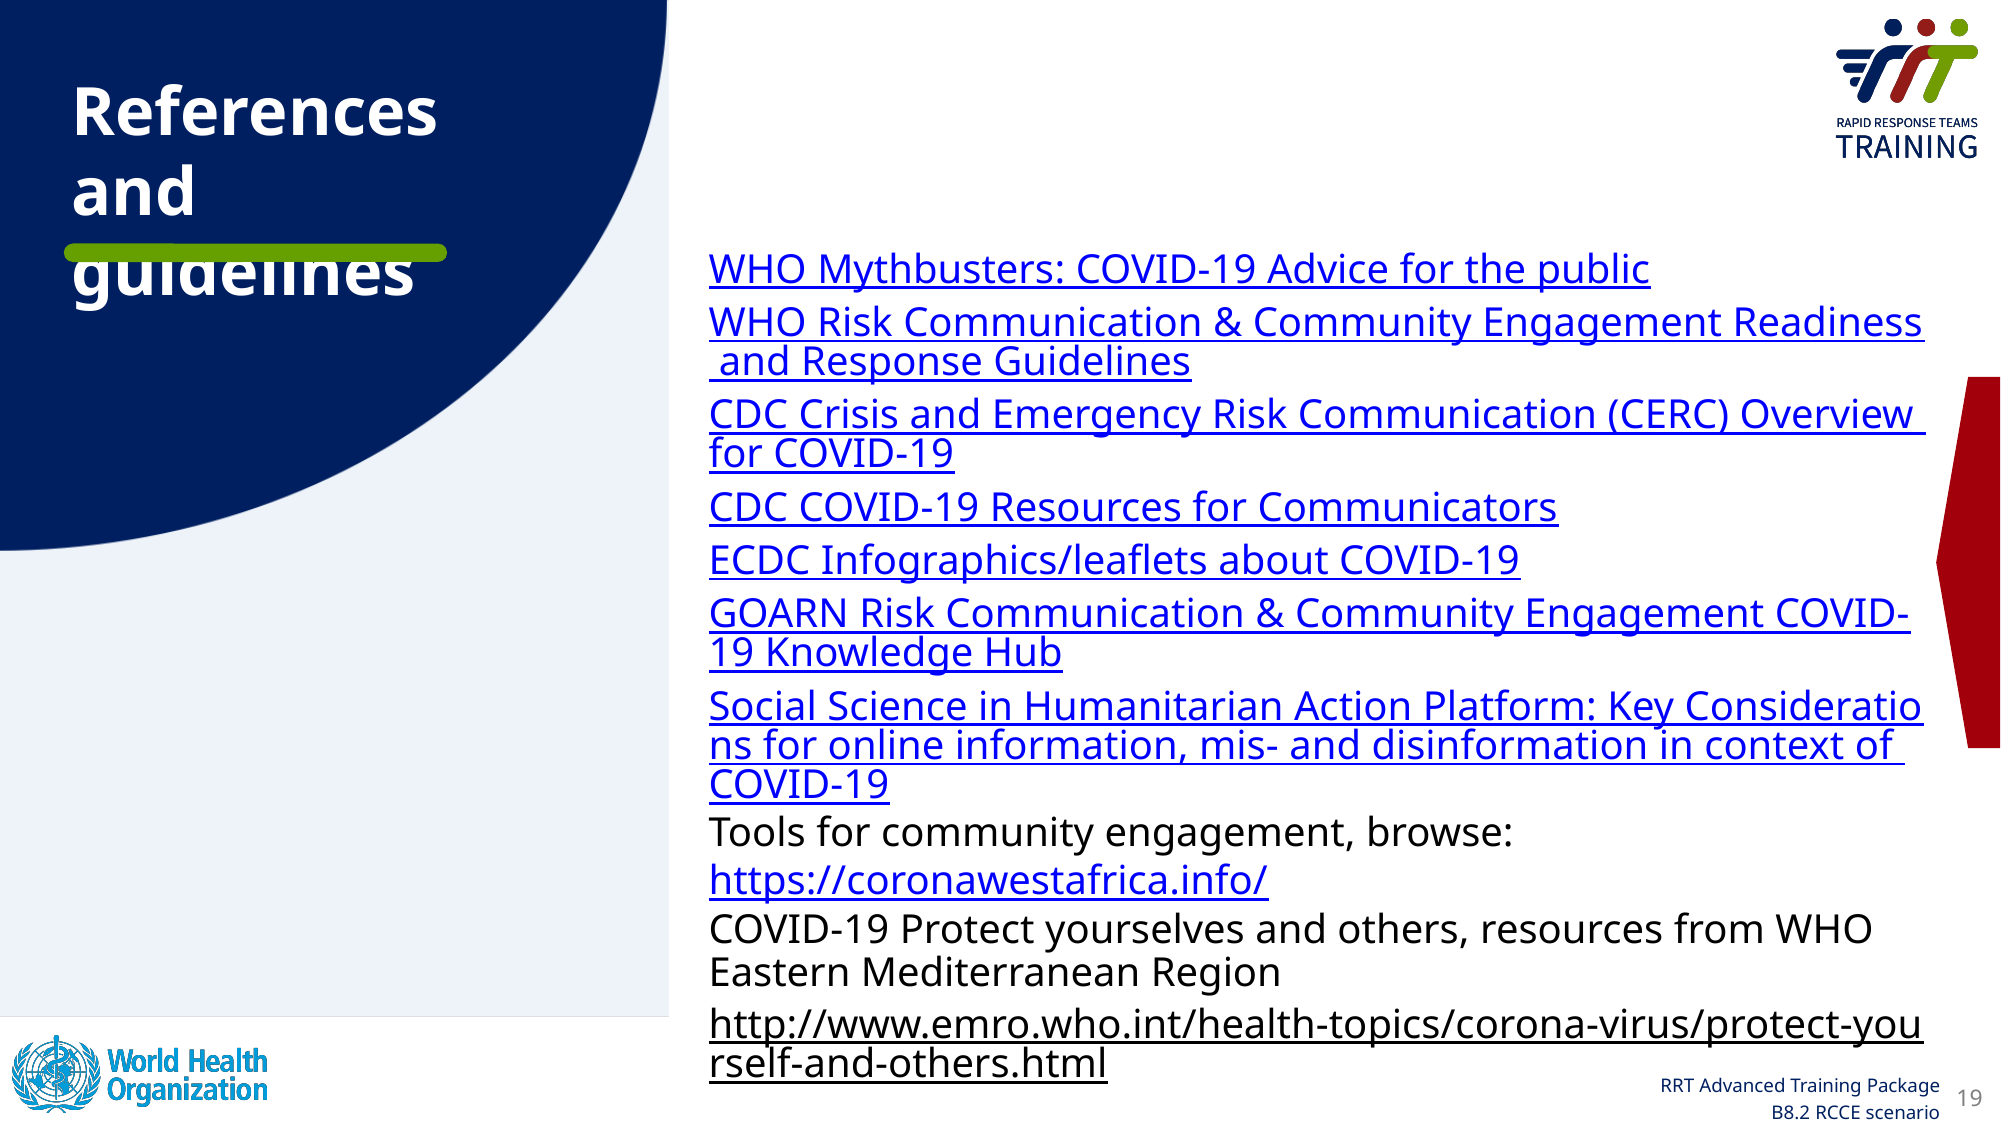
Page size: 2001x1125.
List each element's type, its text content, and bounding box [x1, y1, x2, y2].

picture [40, 1062, 47, 1070]
picture [34, 1054, 43, 1078]
picture [71, 1053, 90, 1091]
list WHO Mythbusters: COVID-19 Advice for the public WHO Risk Communication & Community Engagement Readiness and Response Guidelines CDC Crisis and Emergency Risk Communication (CERC) Overview for COVID-19 CDC COVID-19 Resources for Communicators ECDC Infographics/leaflets about COVID-19 GOARN Risk Communication & Community Engagement COVID-19 Knowledge Hub Social Science in Humanitarian Action Platform: Key Considerations for online information, mis- and disinformation in context of COVID-19 Tools for community engagement, browse: https://coronawestafrica.info/ COVID-19 Protect yourselves and others, resources from WHO Eastern Mediterranean Region http://www.emro.who.int/health-topics/corona-virus/protect-yourself-and-others.html [700, 137, 1937, 1049]
picture [59, 1035, 267, 1113]
picture [1835, 19, 1978, 167]
picture [46, 1056, 54, 1062]
picture [30, 1083, 37, 1091]
picture [0, 0, 669, 1018]
picture [50, 1108, 62, 1113]
picture [24, 1054, 36, 1087]
picture [12, 1083, 48, 1113]
picture [36, 1088, 78, 1105]
picture [22, 1062, 26, 1077]
picture [12, 1035, 54, 1068]
